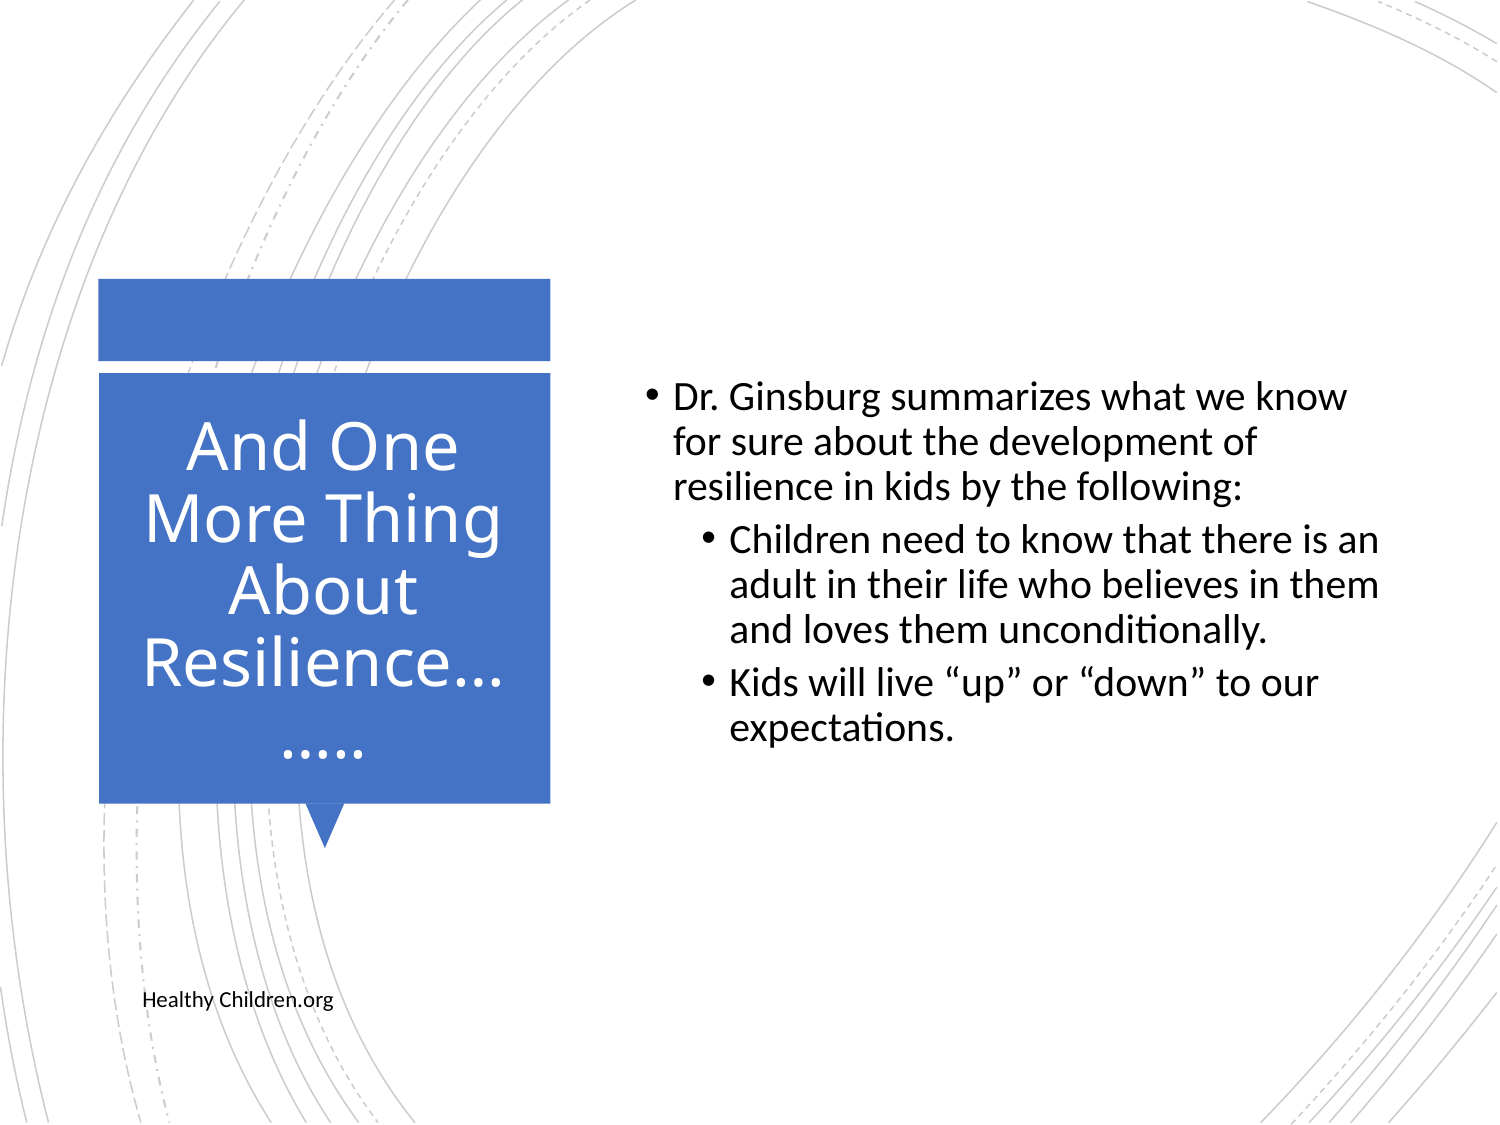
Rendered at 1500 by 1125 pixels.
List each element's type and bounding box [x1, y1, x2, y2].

text_box [98, 278, 551, 849]
text_box [0, 0, 1497, 1125]
